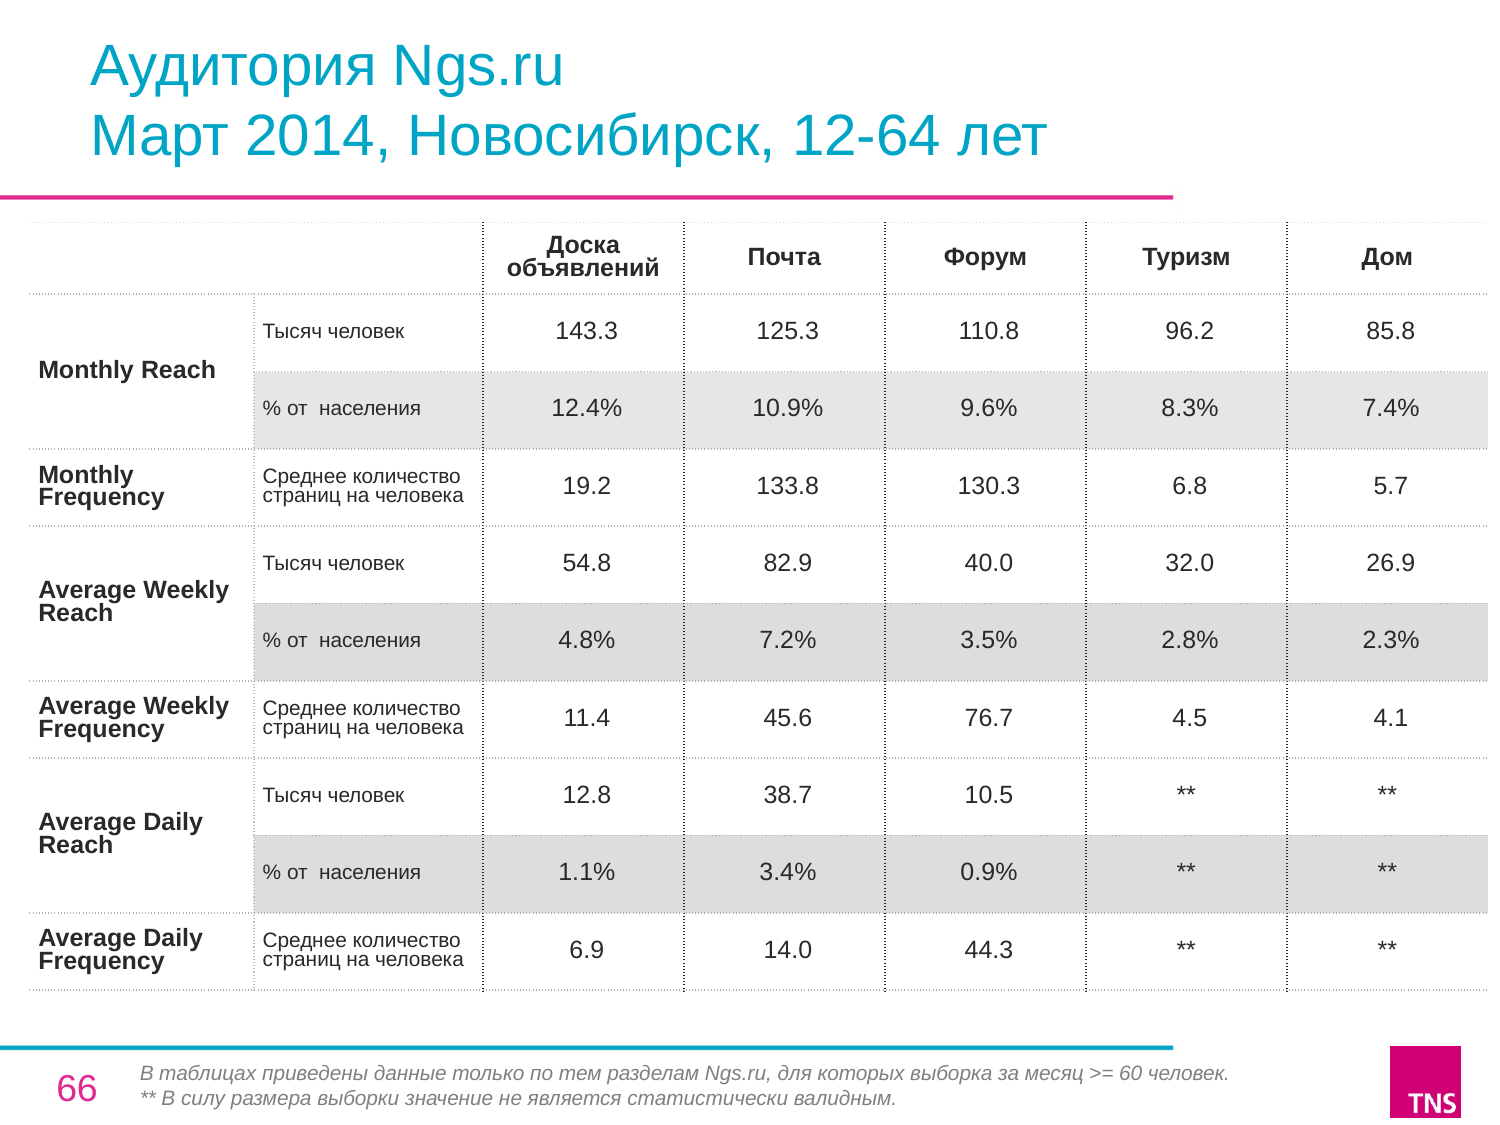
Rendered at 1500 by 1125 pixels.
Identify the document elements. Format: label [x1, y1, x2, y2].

slide_number [40, 1055, 392, 1125]
text_box [124, 1052, 1463, 1117]
table_header [29, 223, 1488, 294]
title [74, 8, 1476, 187]
picture [0, 0, 1500, 1125]
table_cell [29, 294, 1488, 990]
